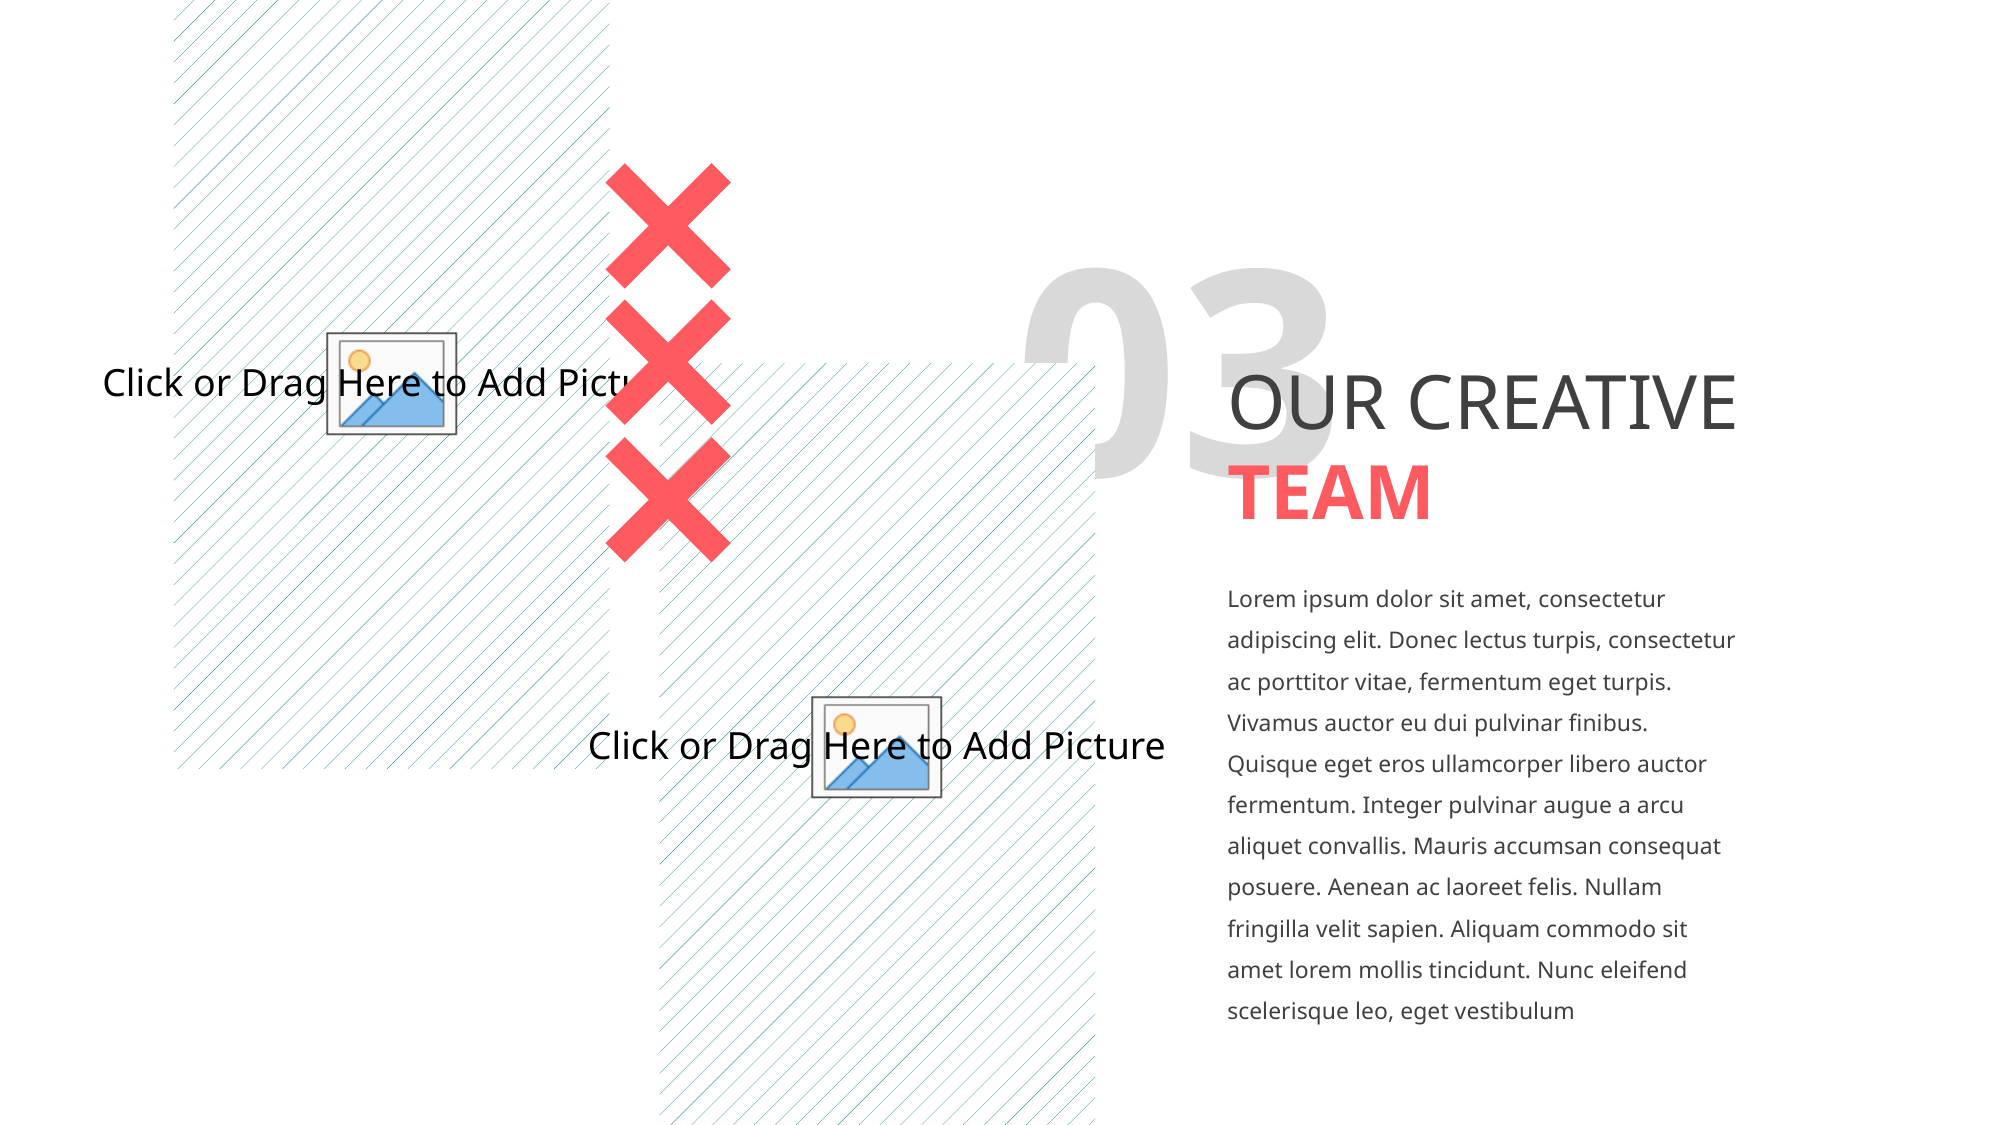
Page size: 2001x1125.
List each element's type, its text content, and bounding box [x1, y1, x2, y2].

text_box OUR CREATIVE TEAM [1212, 347, 1761, 543]
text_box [593, 150, 744, 575]
text_box Lorem ipsum dolor sit amet, consectetur adipiscing elit. Donec lectus turpis, consectetur ac porttitor vitae, fermentum eget turpis. Vivamus auctor eu dui pulvinar finibus. Quisque eget eros ullamcorper libero auctor fermentum. Integer pulvinar augue a arcu aliquet convallis. Mauris accumsan consequat posuere. Aenean ac laoreet felis. Nullam fringilla velit sapien. Aliquam commodo sit amet lorem mollis tincidunt. Nunc eleifend scelerisque leo, eget vestibulum [1212, 563, 1761, 1032]
text_box 03 [999, 181, 1658, 541]
picture [659, 363, 1096, 1125]
picture [173, 0, 610, 770]
